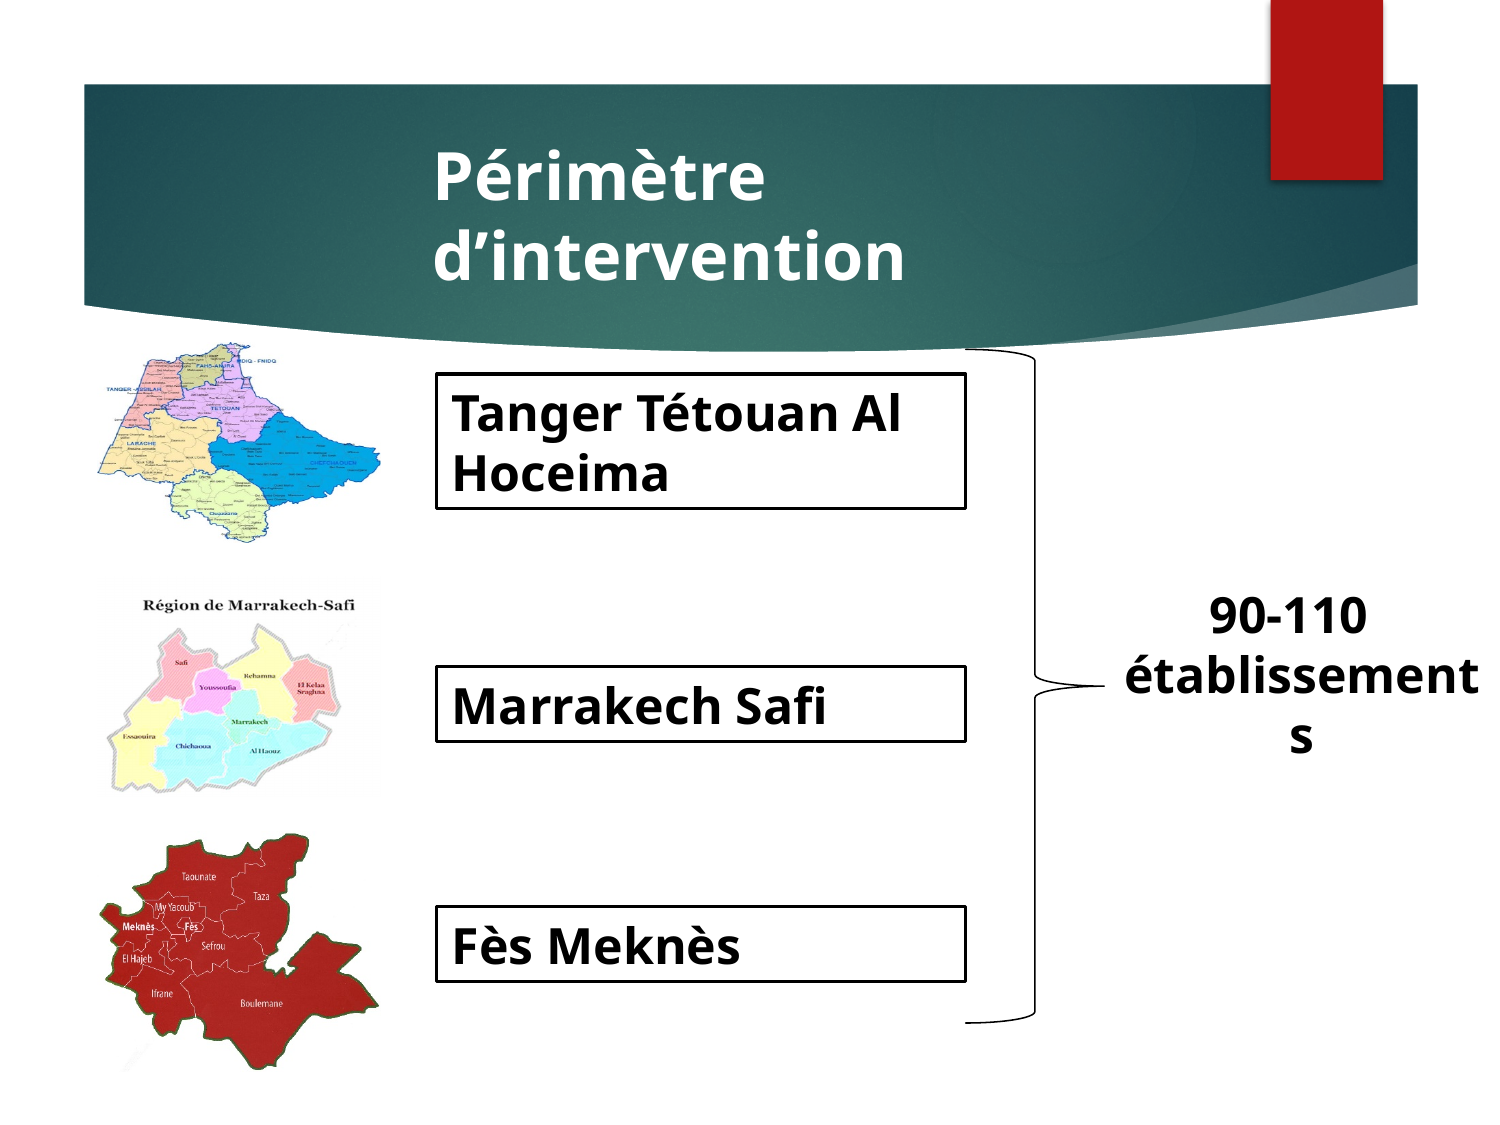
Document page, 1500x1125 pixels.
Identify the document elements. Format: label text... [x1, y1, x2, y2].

text_box Tanger Tétouan Al Hoceima [435, 372, 965, 510]
text_box [964, 348, 1104, 1024]
picture [97, 575, 381, 797]
picture [97, 341, 381, 543]
text_box 90-110 établissements [1104, 576, 1500, 771]
text_box [25, 0, 437, 388]
text_box Marrakech Safi [435, 665, 965, 743]
picture [97, 831, 381, 1072]
text_box Fès Meknès [435, 905, 965, 983]
text_box Périmètre d’intervention [437, 116, 1217, 311]
